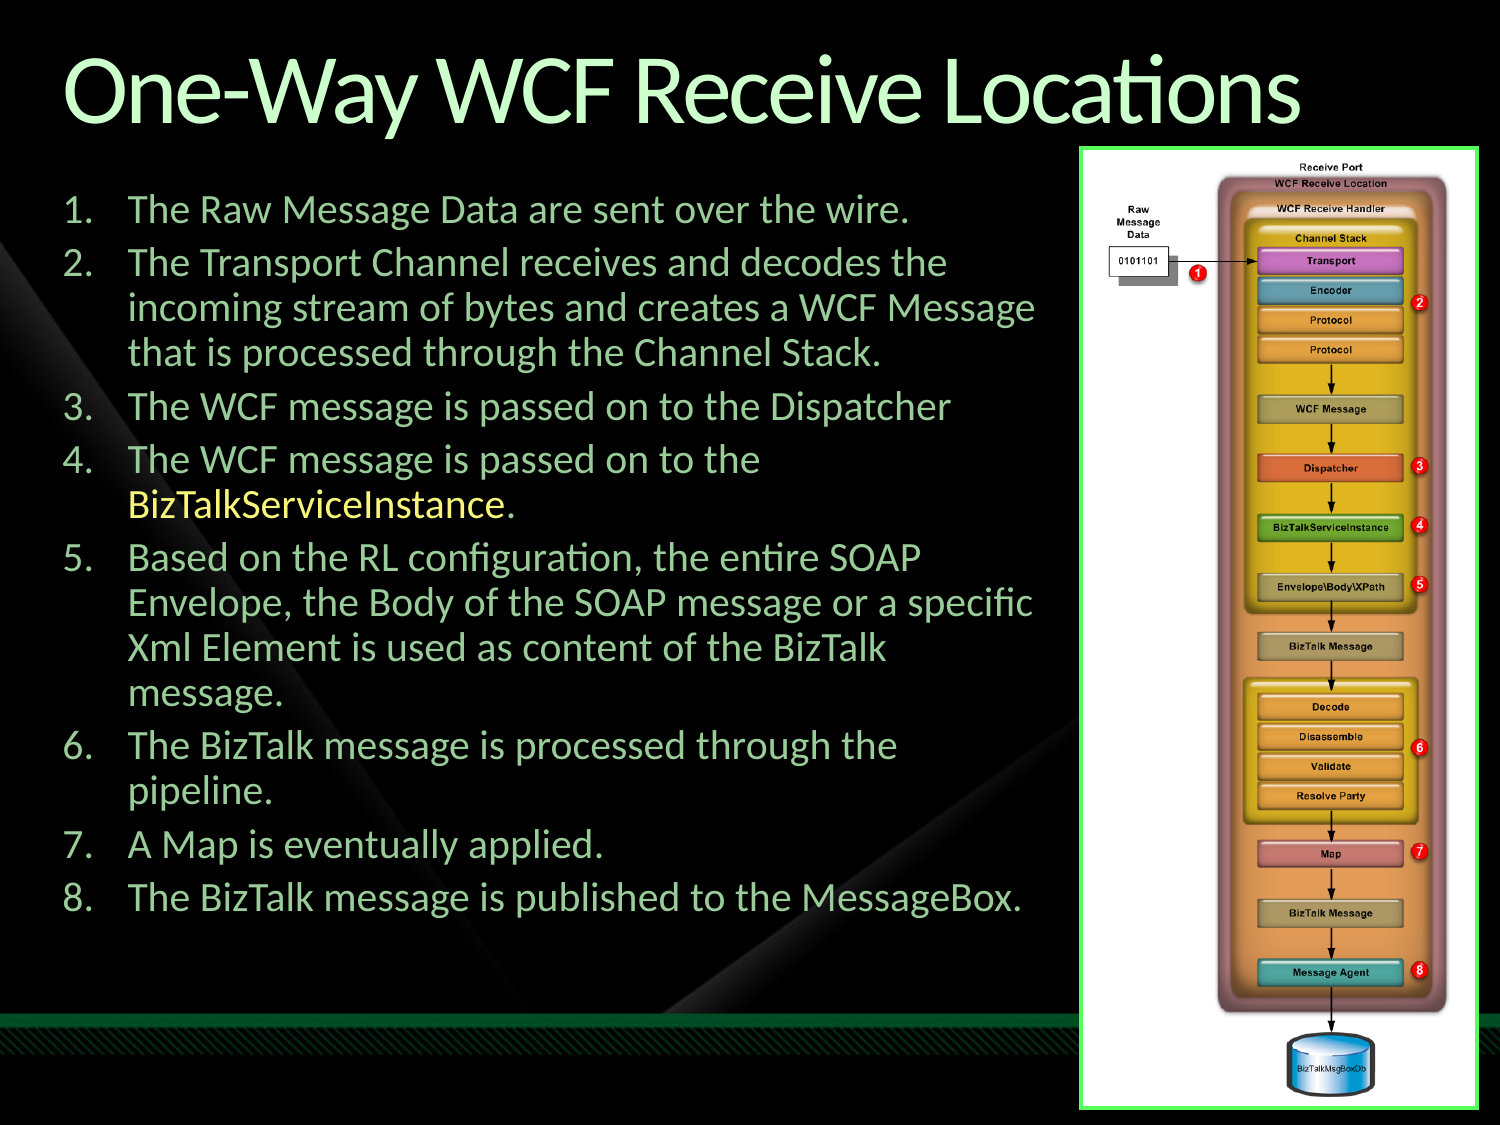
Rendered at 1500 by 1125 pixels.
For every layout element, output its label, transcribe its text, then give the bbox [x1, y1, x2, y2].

picture [0, 0, 1500, 1125]
list The Raw Message Data are sent over the wire. The Transport Channel receives and decodes the incoming stream of bytes and creates a WCF Message that is processed through the Channel Stack. The WCF message is passed on to the Dispatcher The WCF message is passed on to the BizTalkServiceInstance. Based on the RL configuration, the entire SOAP Envelope, the Body of the SOAP message or a specific Xml Element is used as content of the BizTalk message. The BizTalk message is processed through the pipeline. A Map is eventually applied. The BizTalk message is published to the MessageBox. [62, 187, 1050, 1087]
title One-Way WCF Receive Locations [62, 37, 1463, 147]
